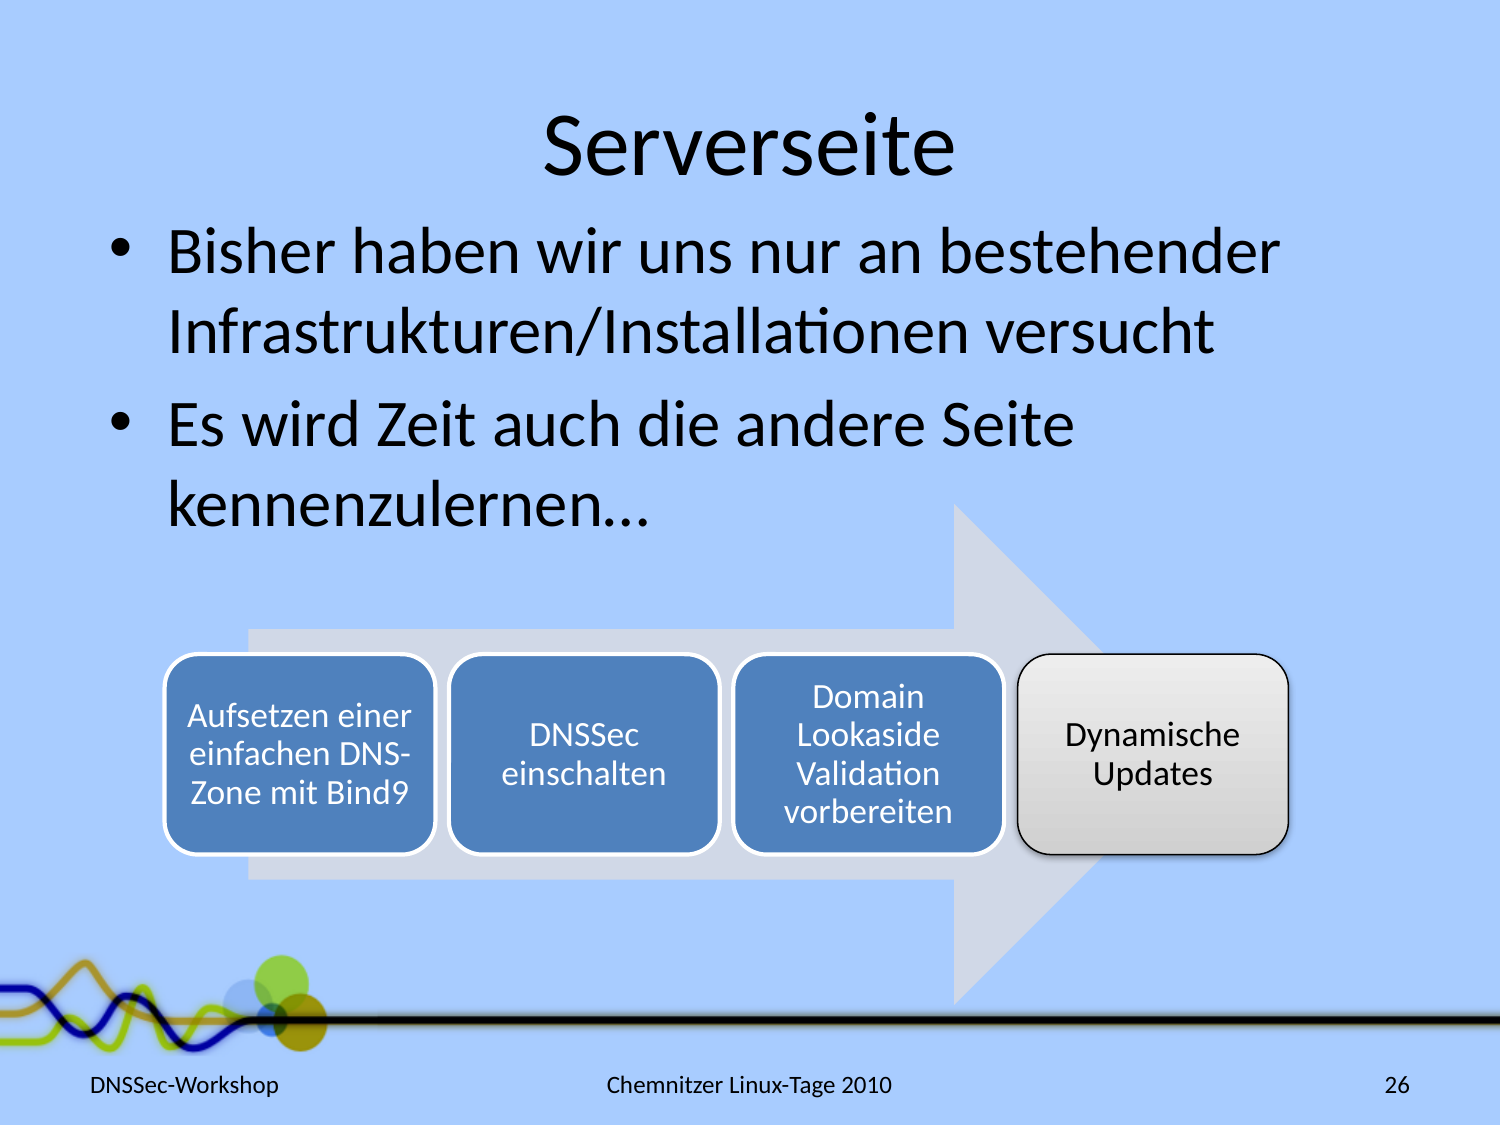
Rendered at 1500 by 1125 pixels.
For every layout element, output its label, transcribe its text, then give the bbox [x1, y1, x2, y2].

slide_number DNSSec-Workshop [75, 1053, 425, 1114]
text_box Bisher haben wir uns nur an bestehender Infrastrukturen/Installationen versucht Es wird Zeit auch die andere Seite kennenzulernen… [93, 199, 1444, 942]
footer Chemnitzer Linux-Tage 2010 [512, 1053, 988, 1114]
picture [0, 0, 1500, 1125]
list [163, 503, 1290, 1006]
title Serverseite [75, 45, 1425, 233]
slide_number 26 [1074, 1053, 1425, 1114]
